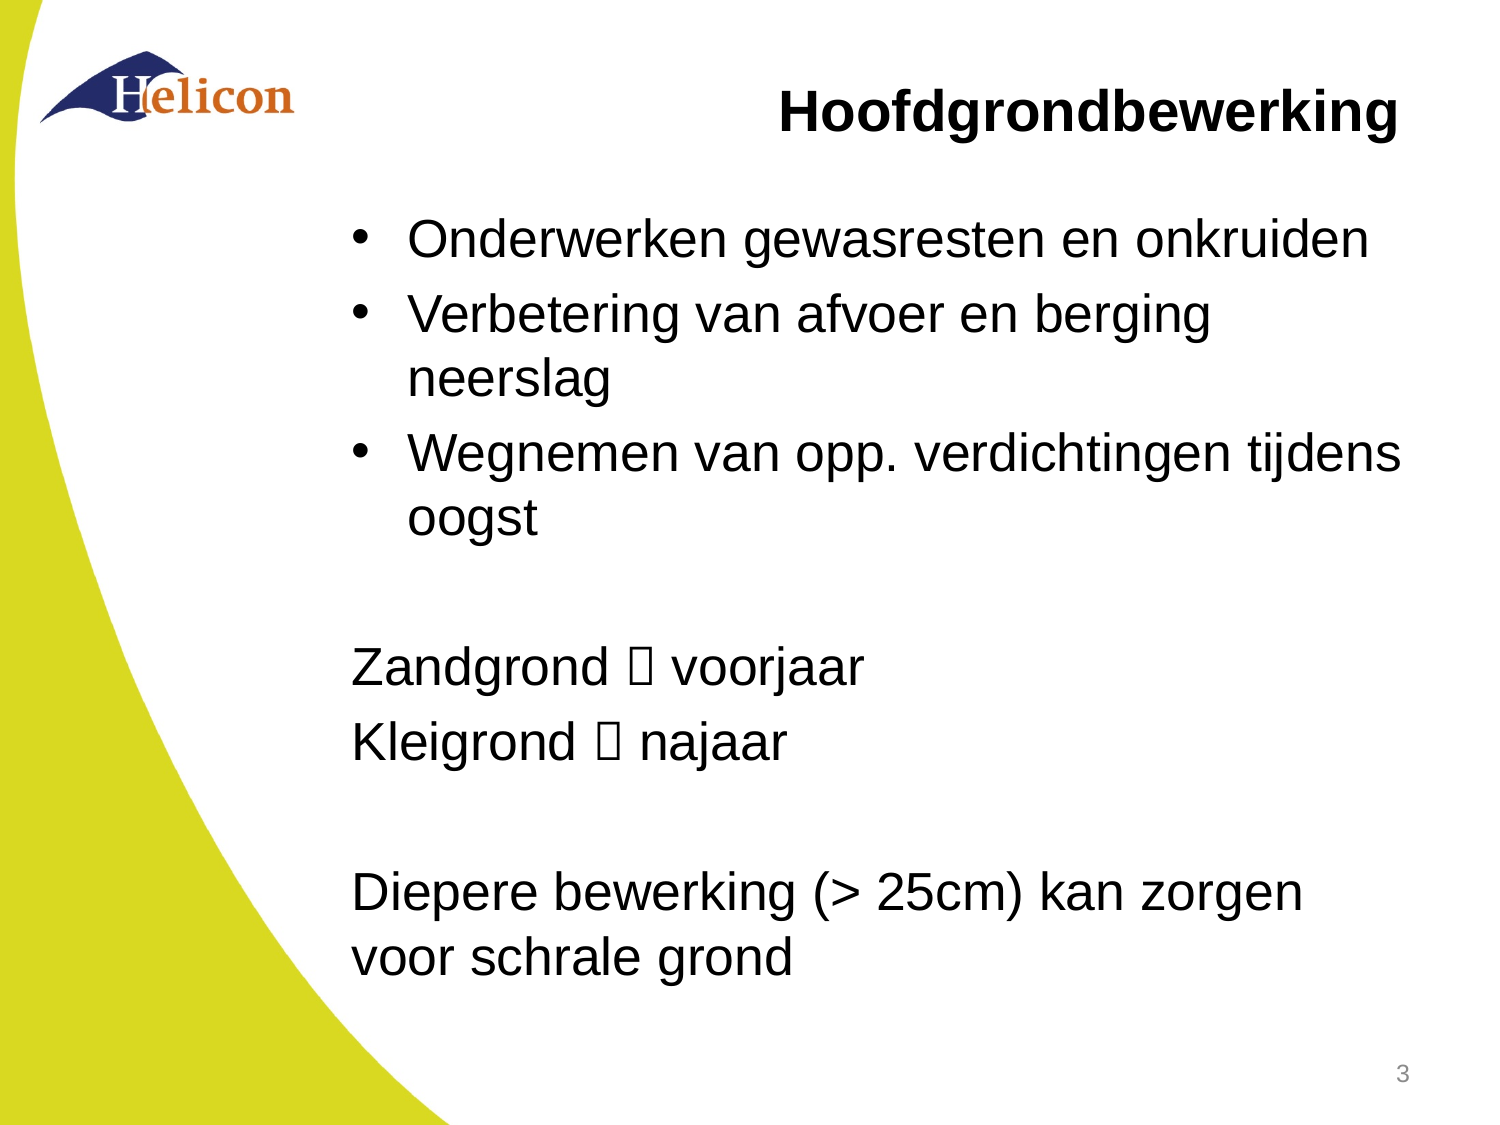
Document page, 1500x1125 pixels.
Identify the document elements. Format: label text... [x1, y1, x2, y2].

title Hoofdgrondbewerking [324, 54, 1415, 161]
picture [0, 0, 1500, 1125]
list Onderwerken gewasresten en onkruiden Verbetering van afvoer en berging neerslag Wegnemen van opp. verdichtingen tijdens oogst Zandgrond  voorjaar Kleigrond  najaar Diepere bewerking (> 25cm) kan zorgen voor schrale grond [336, 196, 1425, 1005]
slide_number 3 [1074, 1042, 1425, 1103]
